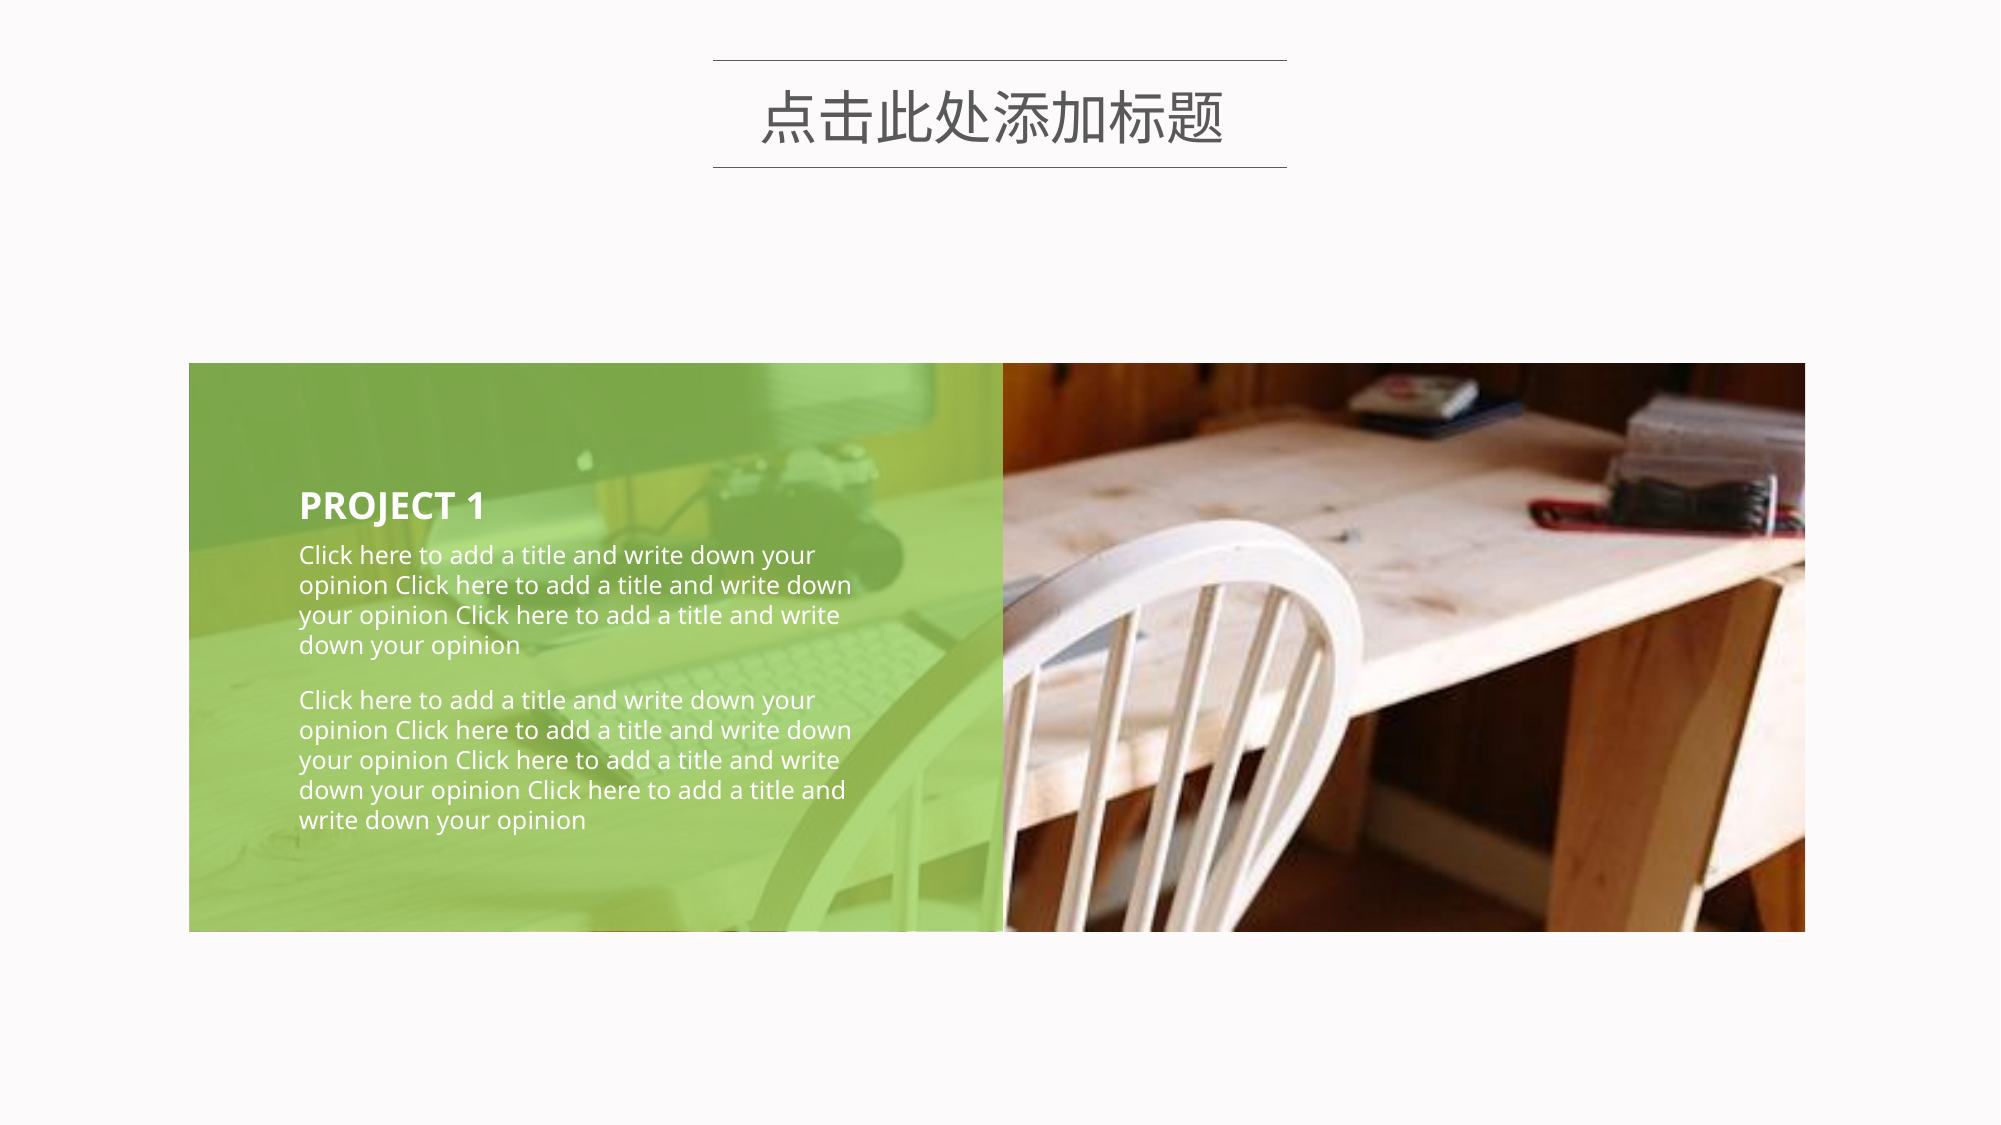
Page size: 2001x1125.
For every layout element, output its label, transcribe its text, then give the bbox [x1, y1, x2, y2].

text_box [1004, 362, 1806, 933]
text_box [188, 362, 1004, 933]
text_box 点击此处添加标题 [731, 73, 1253, 159]
text_box PROJECT 1 Click here to add a title and write down your opinion Click here to add a title and write down your opinion Click here to add a title and write down your opinion Click here to add a title and write down your opinion Click here to add a title and write down your opinion Click here to add a title and write down your opinion Click here to add a title and write down your opinion [284, 475, 906, 842]
